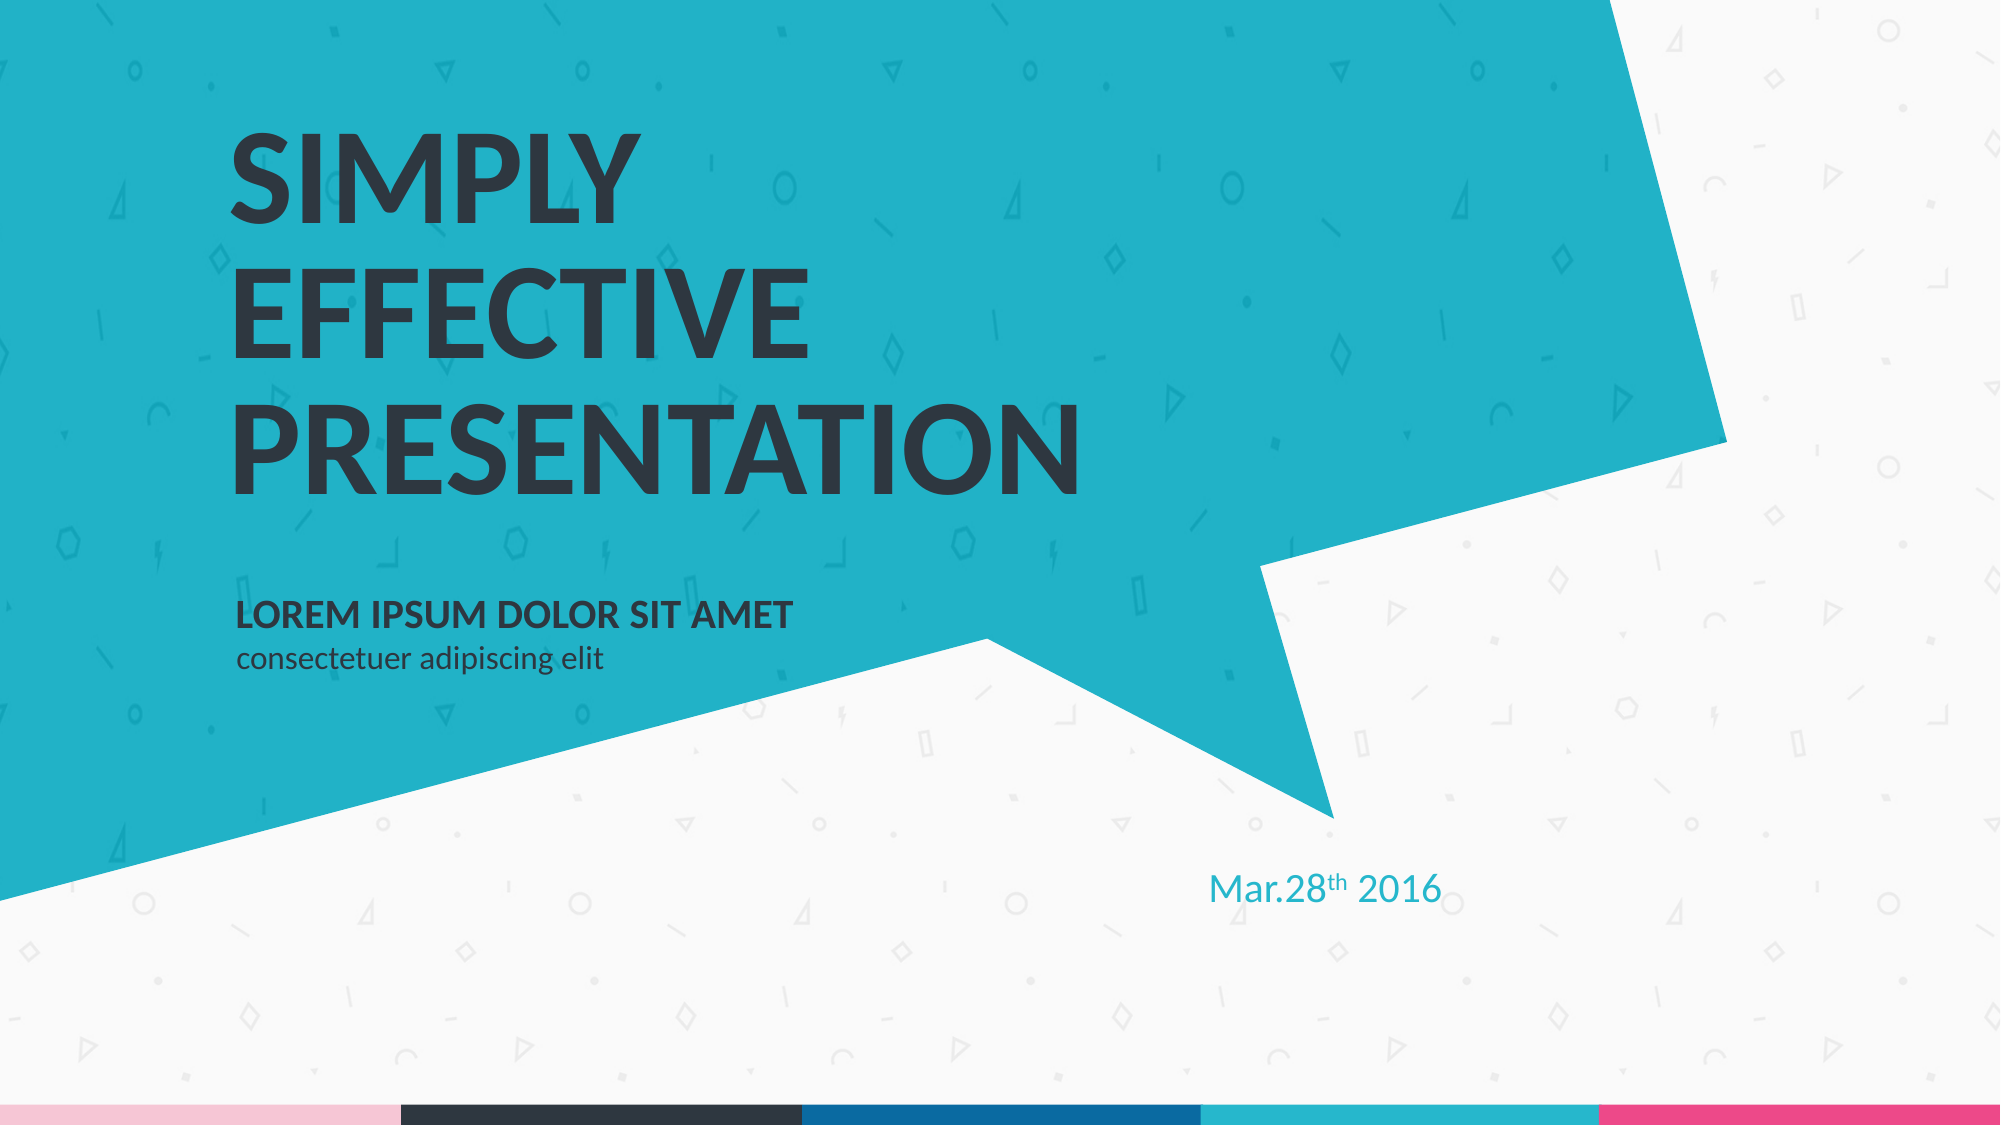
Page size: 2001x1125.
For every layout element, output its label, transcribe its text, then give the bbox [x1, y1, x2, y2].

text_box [0, 1104, 2000, 1125]
text_box [0, 0, 1728, 901]
picture [0, 0, 2001, 1125]
text_box LOREM IPSUM DOLOR SIT AMET [220, 579, 809, 645]
text_box consectetuer adipiscing elit [221, 629, 620, 684]
text_box Mar.28th 2016 [1193, 853, 1458, 919]
text_box SIMPLY EFFECTIVE PRESENTATION [214, 108, 1146, 530]
